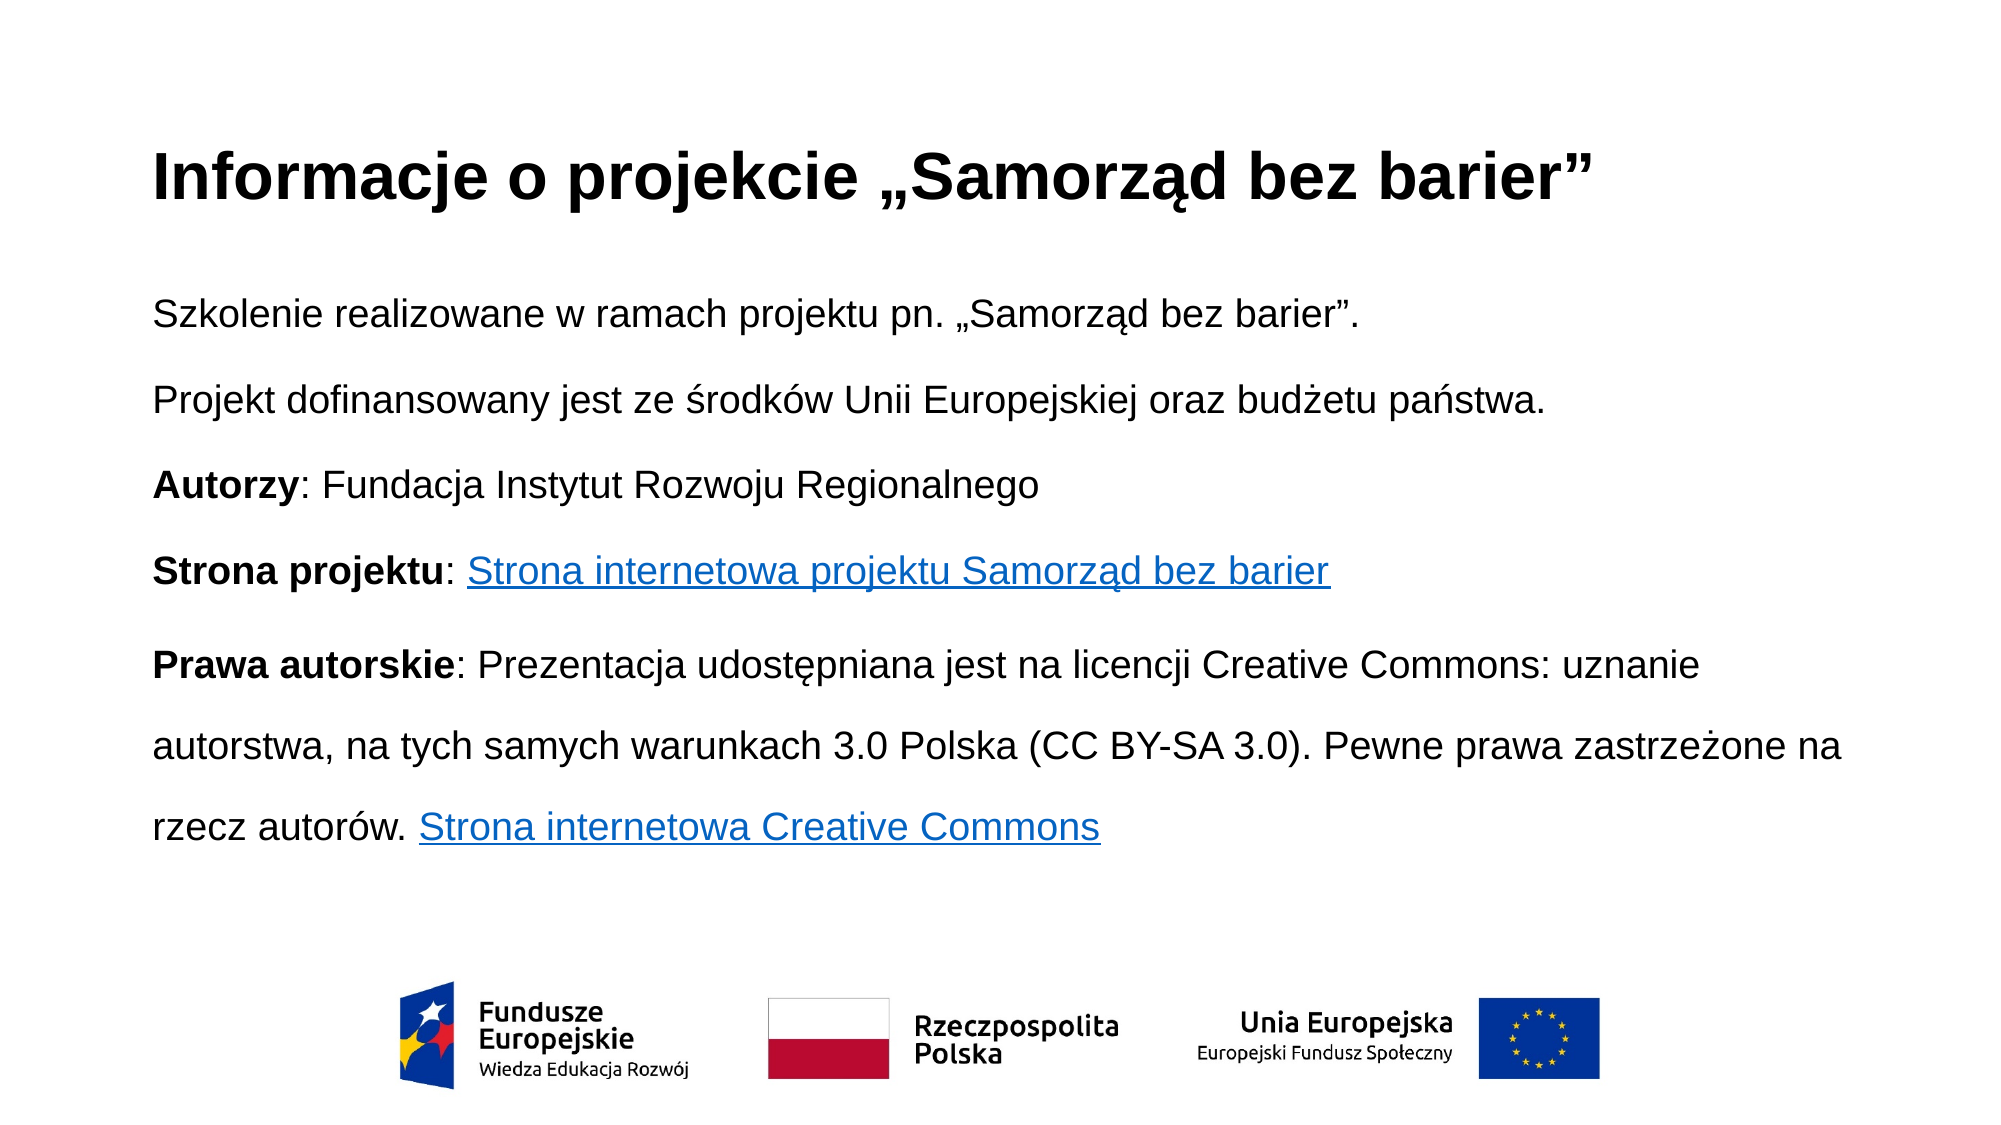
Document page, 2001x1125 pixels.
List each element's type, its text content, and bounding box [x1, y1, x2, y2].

picture [373, 954, 1626, 1116]
list Szkolenie realizowane w ramach projektu pn. „Samorząd bez barier”. Projekt dofinansowany jest ze środków Unii Europejskiej oraz budżetu państwa. Autorzy: Fundacja Instytut Rozwoju Regionalnego Strona projektu: Strona internetowa projektu Samorząd bez barier Prawa autorskie: Prezentacja udostępniana jest na licencji Creative Commons: uznanie autorstwa, na tych samych warunkach 3.0 Polska (CC BY-SA 3.0). Pewne prawa zastrzeżone na rzecz autorów. Strona internetowa Creative Commons [137, 257, 1863, 870]
title Informacje o projekcie „Samorząd bez barier” [137, 87, 1863, 219]
